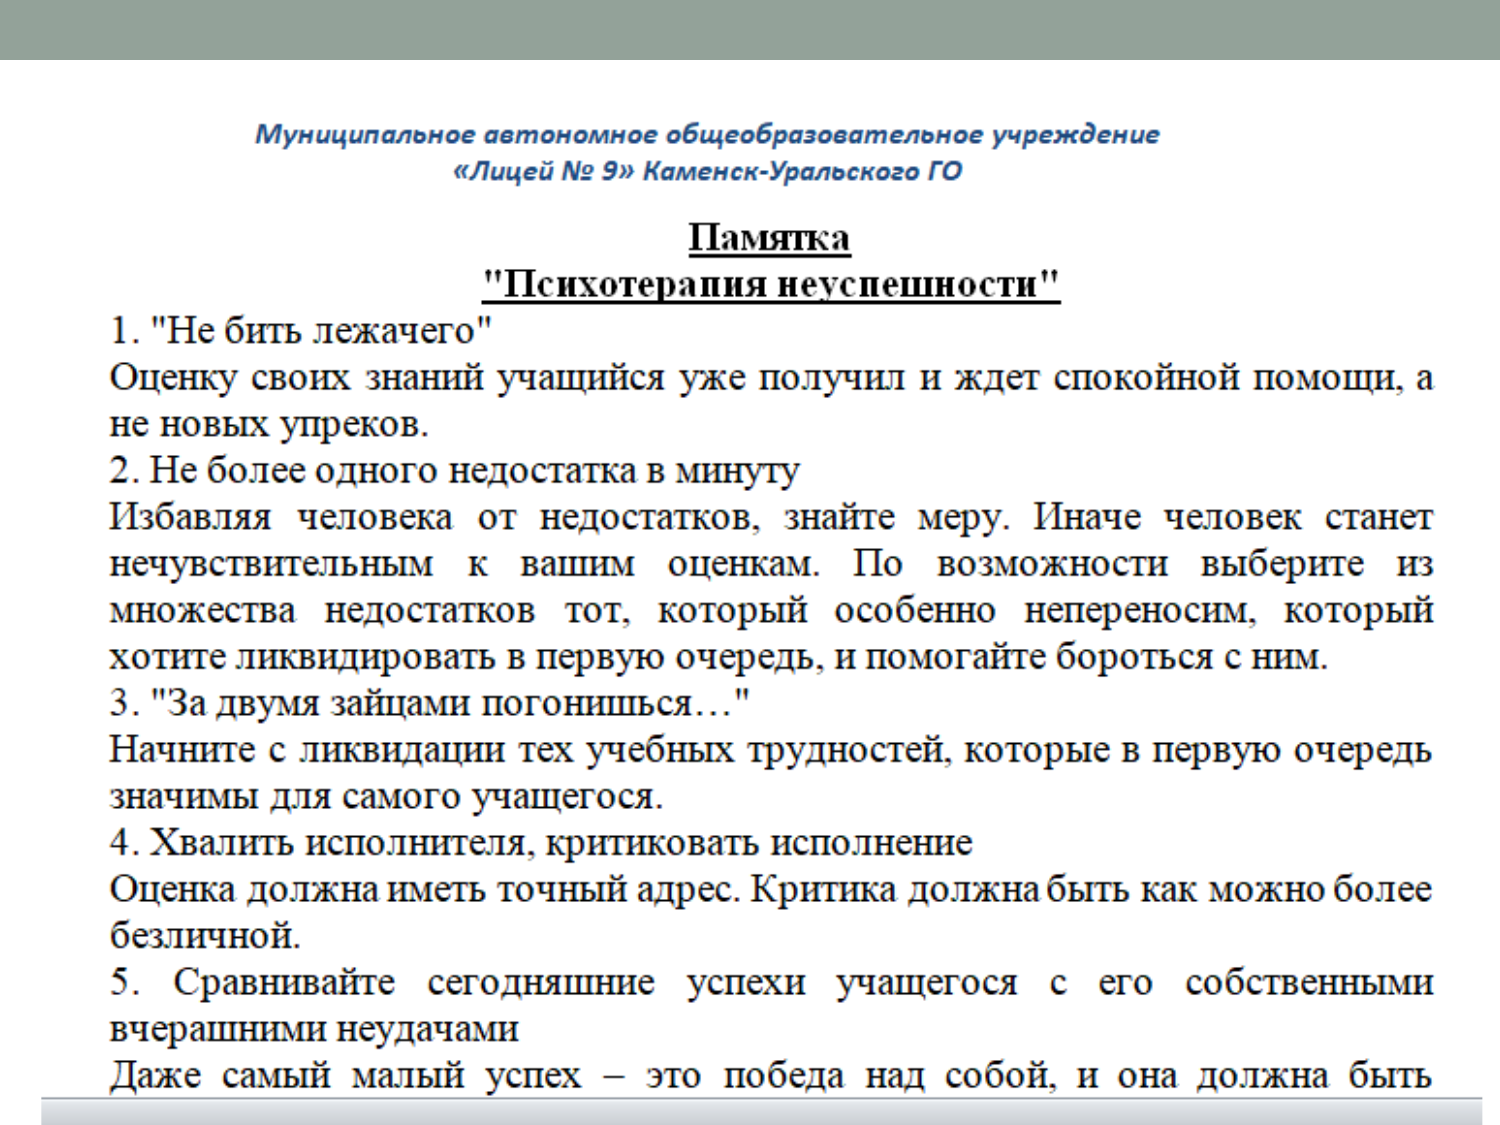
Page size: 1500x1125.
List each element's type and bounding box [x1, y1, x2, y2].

picture [41, 89, 1483, 1125]
